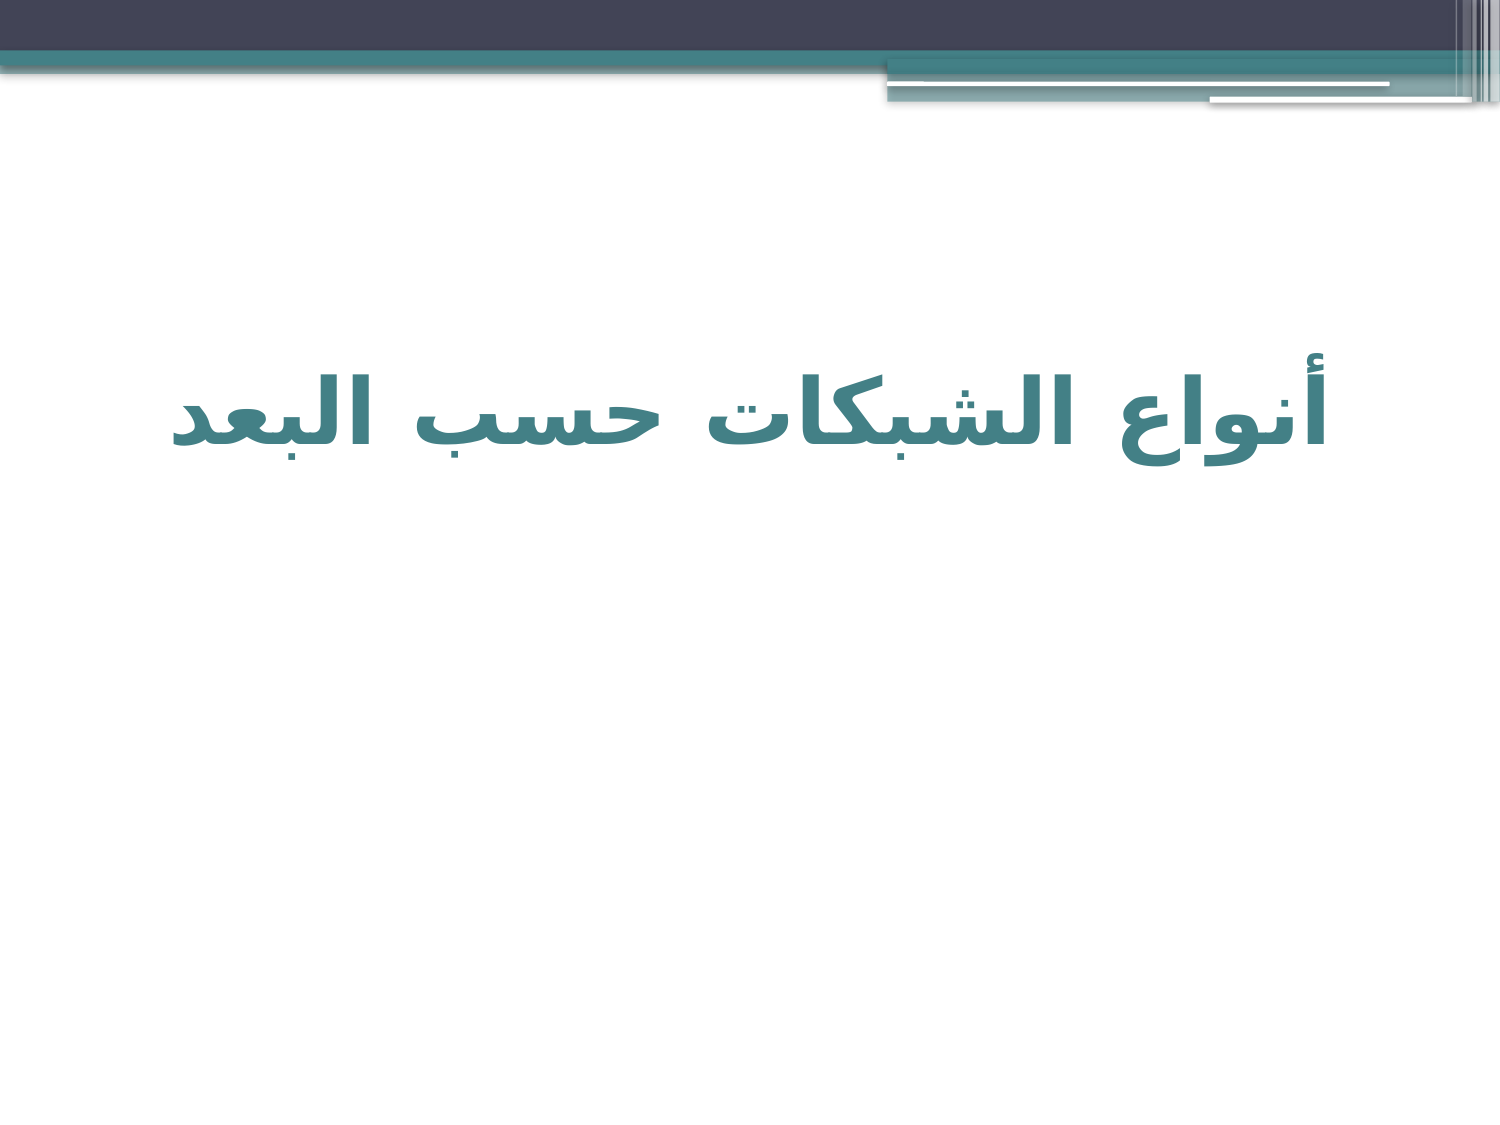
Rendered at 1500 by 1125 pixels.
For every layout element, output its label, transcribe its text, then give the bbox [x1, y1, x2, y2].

title أنواع الشبكات حسب البعد [91, 317, 1442, 493]
